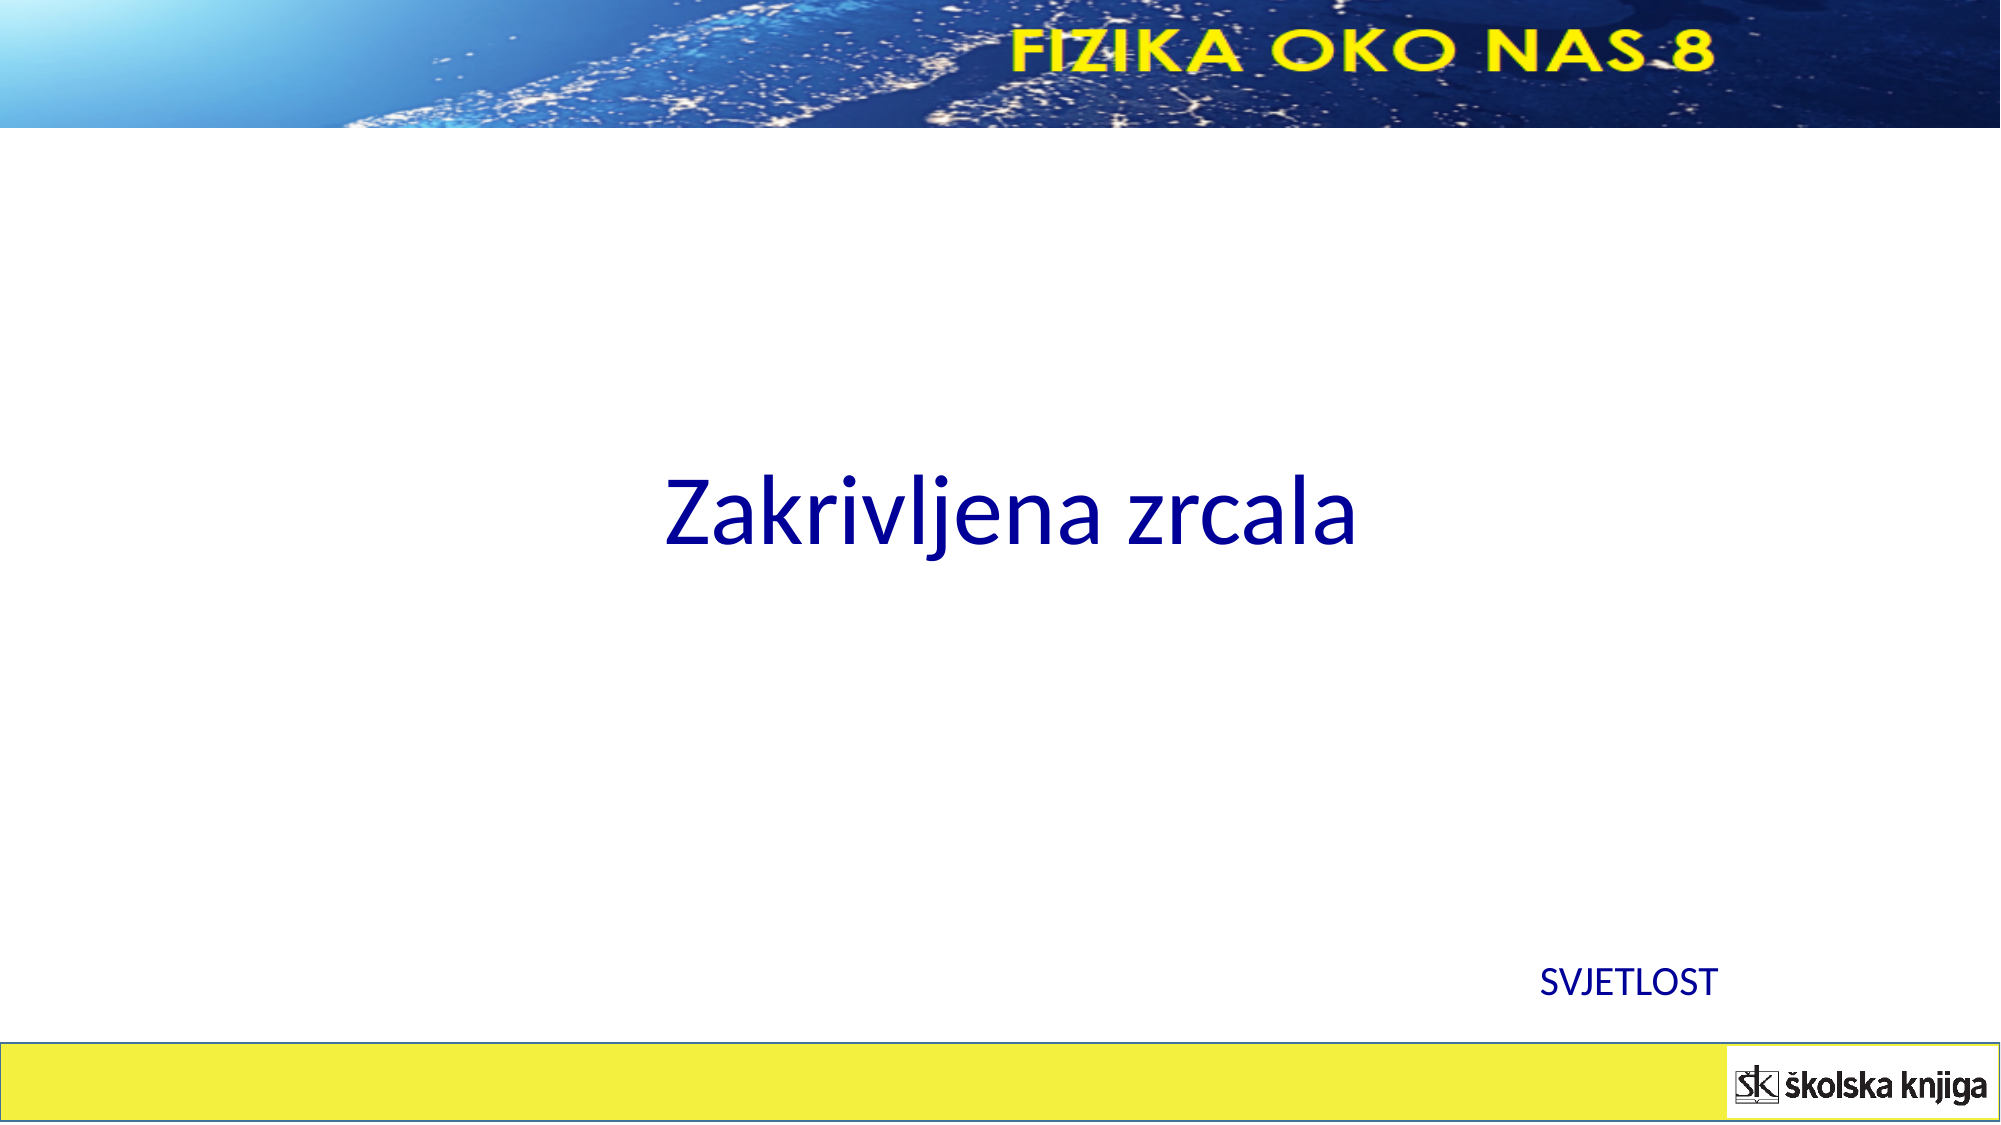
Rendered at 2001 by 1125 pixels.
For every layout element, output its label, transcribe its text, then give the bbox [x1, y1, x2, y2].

picture [0, 0, 2000, 128]
picture [1727, 1046, 1998, 1118]
title Zakrivljena zrcala [162, 391, 1863, 633]
subtitle SVJETLOST [1012, 937, 1750, 1050]
